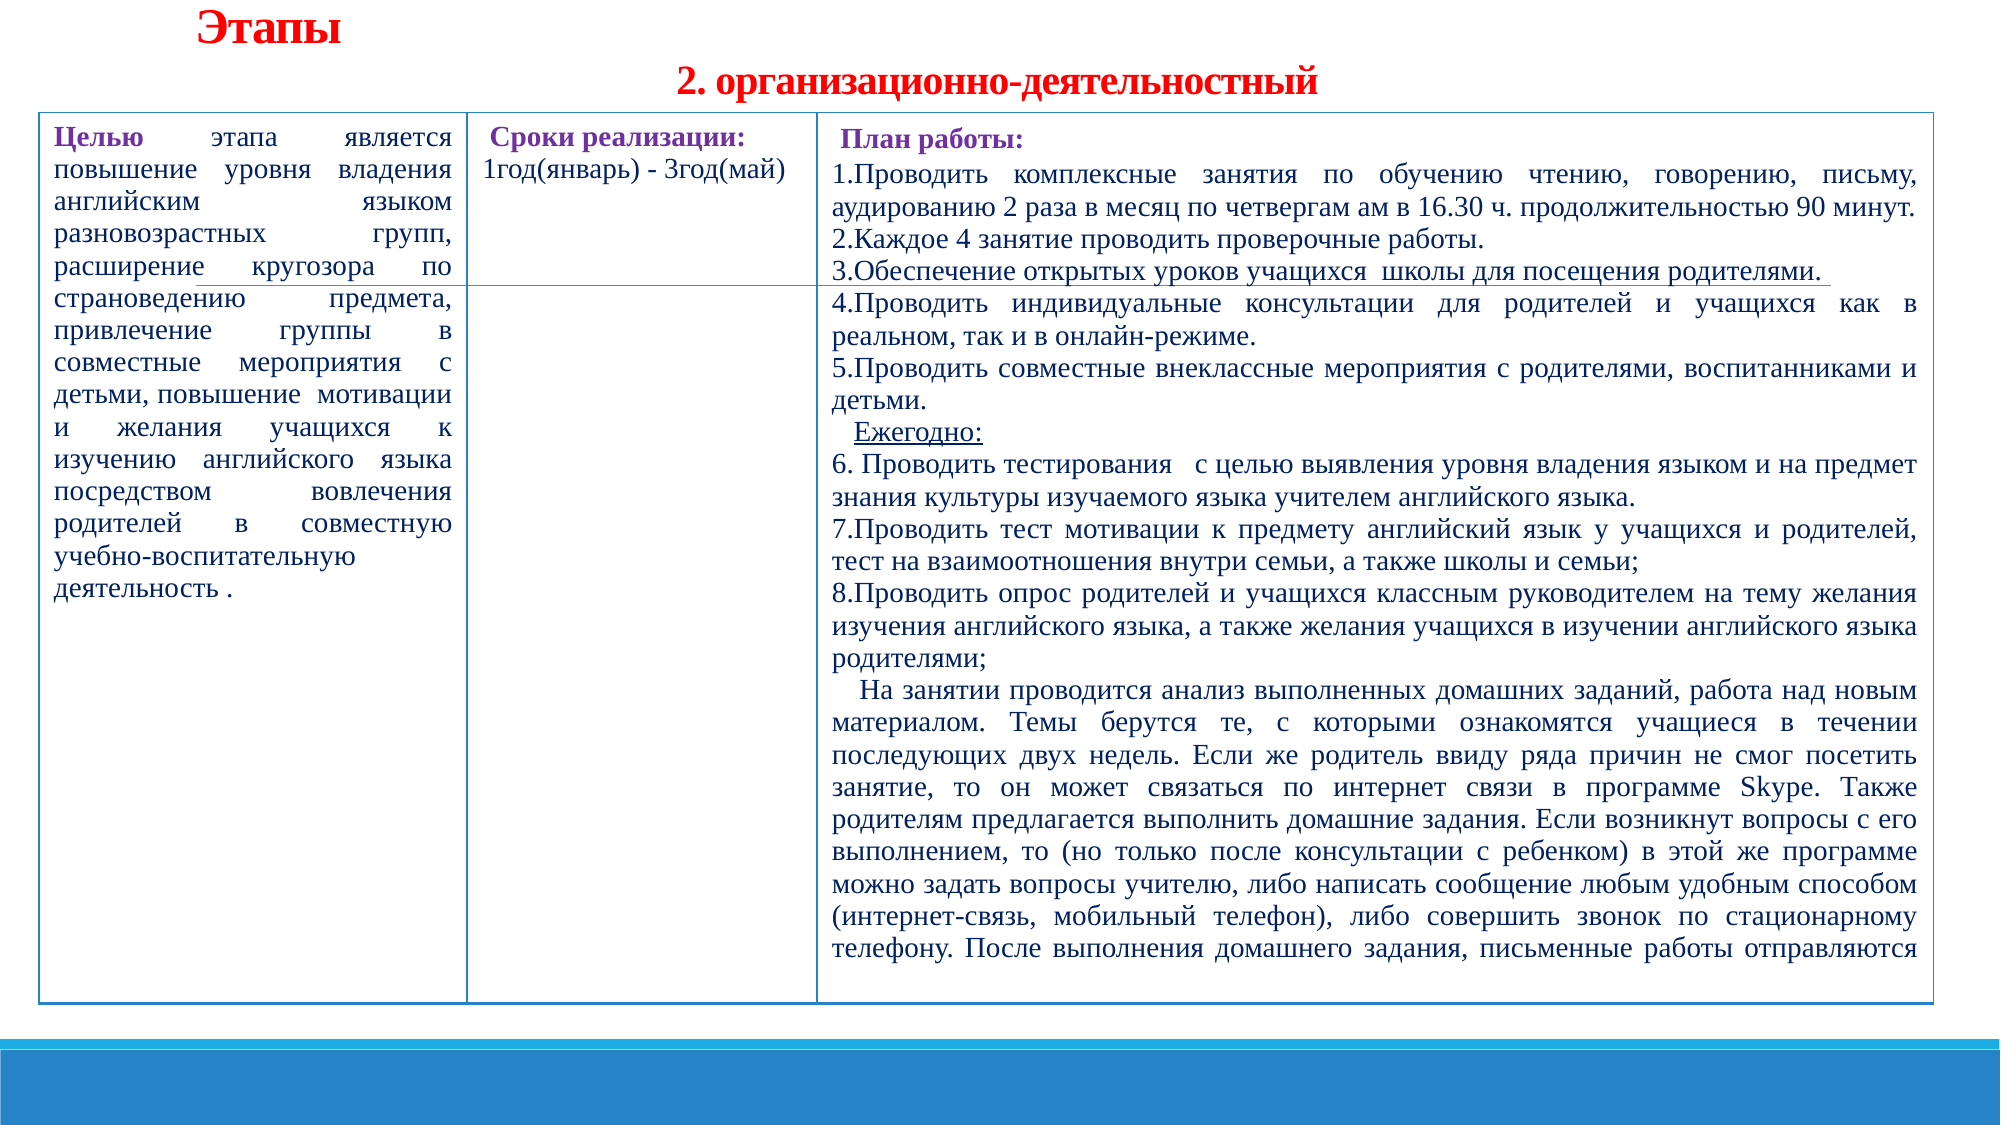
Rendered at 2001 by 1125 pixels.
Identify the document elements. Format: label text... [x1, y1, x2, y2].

table_header План работы: 1.Проводить комплексные занятия по обучению чтению, говорению, письму, аудированию 2 раза в месяц по четвергам ам в 16.30 ч. продолжительностью 90 минут. 2.Каждое 4 занятие проводить проверочные работы. 3.Обеспечение открытых уроков учащихся школы для посещения родителями. 4.Проводить индивидуальные консультации для родителей и учащихся как в реальном, так и в онлайн-режиме. 5.Проводить совместные внеклассные мероприятия с родителями, воспитанниками и детьми. Ежегодно: 6. Проводить тестирования с целью выявления уровня владения языком и на предмет знания культуры изучаемого языка учителем английского языка. 7.Проводить тест мотивации к предмету английский язык у учащихся и родителей, тест на взаимоотношения внутри семьи, а также школы и семьи; 8.Проводить опрос родителей и учащихся классным руководителем на тему желания изучения английского языка, а также желания учащихся в изучении английского языка родителями; На занятии проводится анализ выполненных домашних заданий, работа над новым материалом. Темы берутся те, с которыми ознакомятся учащиеся в течении последующих двух недель. Если же родитель ввиду ряда причин не смог посетить занятие, то он может связаться по интернет связи в программе Skype. Также родителям предлагается выполнить домашние задания. Если возникнут вопросы с его выполнением, то (но только после консультации с ребенком) в этой же программе можно задать вопросы учителю, либо написать сообщение любым удобным способом (интернет-связь, мобильный телефон), либо совершить звонок по стационарному телефону. После выполнения домашнего задания, письменные работы отправляются электронной почтой учителя. [818, 113, 1933, 1002]
table_header Сроки реализации: 1год(январь) - 3год(май) [468, 113, 816, 1002]
table_header Целью этапа является повышение уровня владения английским языком разновозрастных групп, расширение кругозора по страноведению предмета, привлечение группы в совместные мероприятия с детьми, повышение мотивации и желания учащихся к изучению английского языка посредством вовлечения родителей в совместную учебно-воспитательную деятельность . [40, 113, 466, 1002]
title Этапы 2. организационно-деятельностный [180, 18, 1830, 112]
